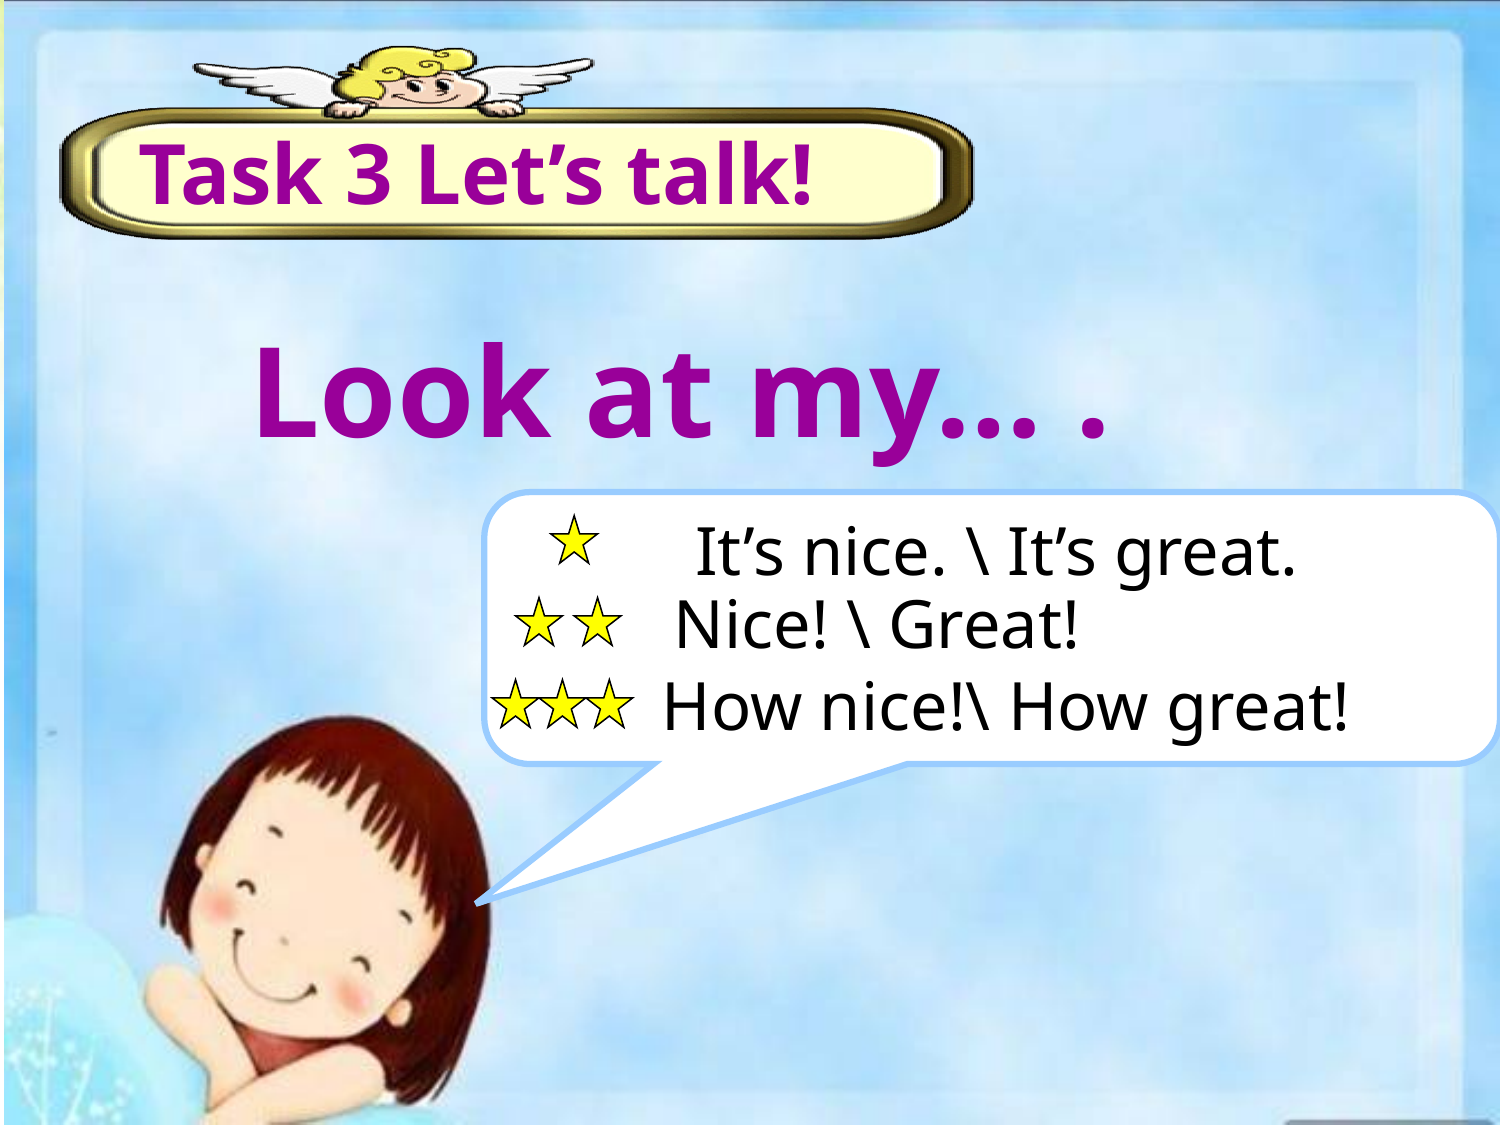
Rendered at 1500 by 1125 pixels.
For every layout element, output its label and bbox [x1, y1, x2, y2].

picture [0, 0, 1500, 1125]
text_box [52, 42, 985, 243]
